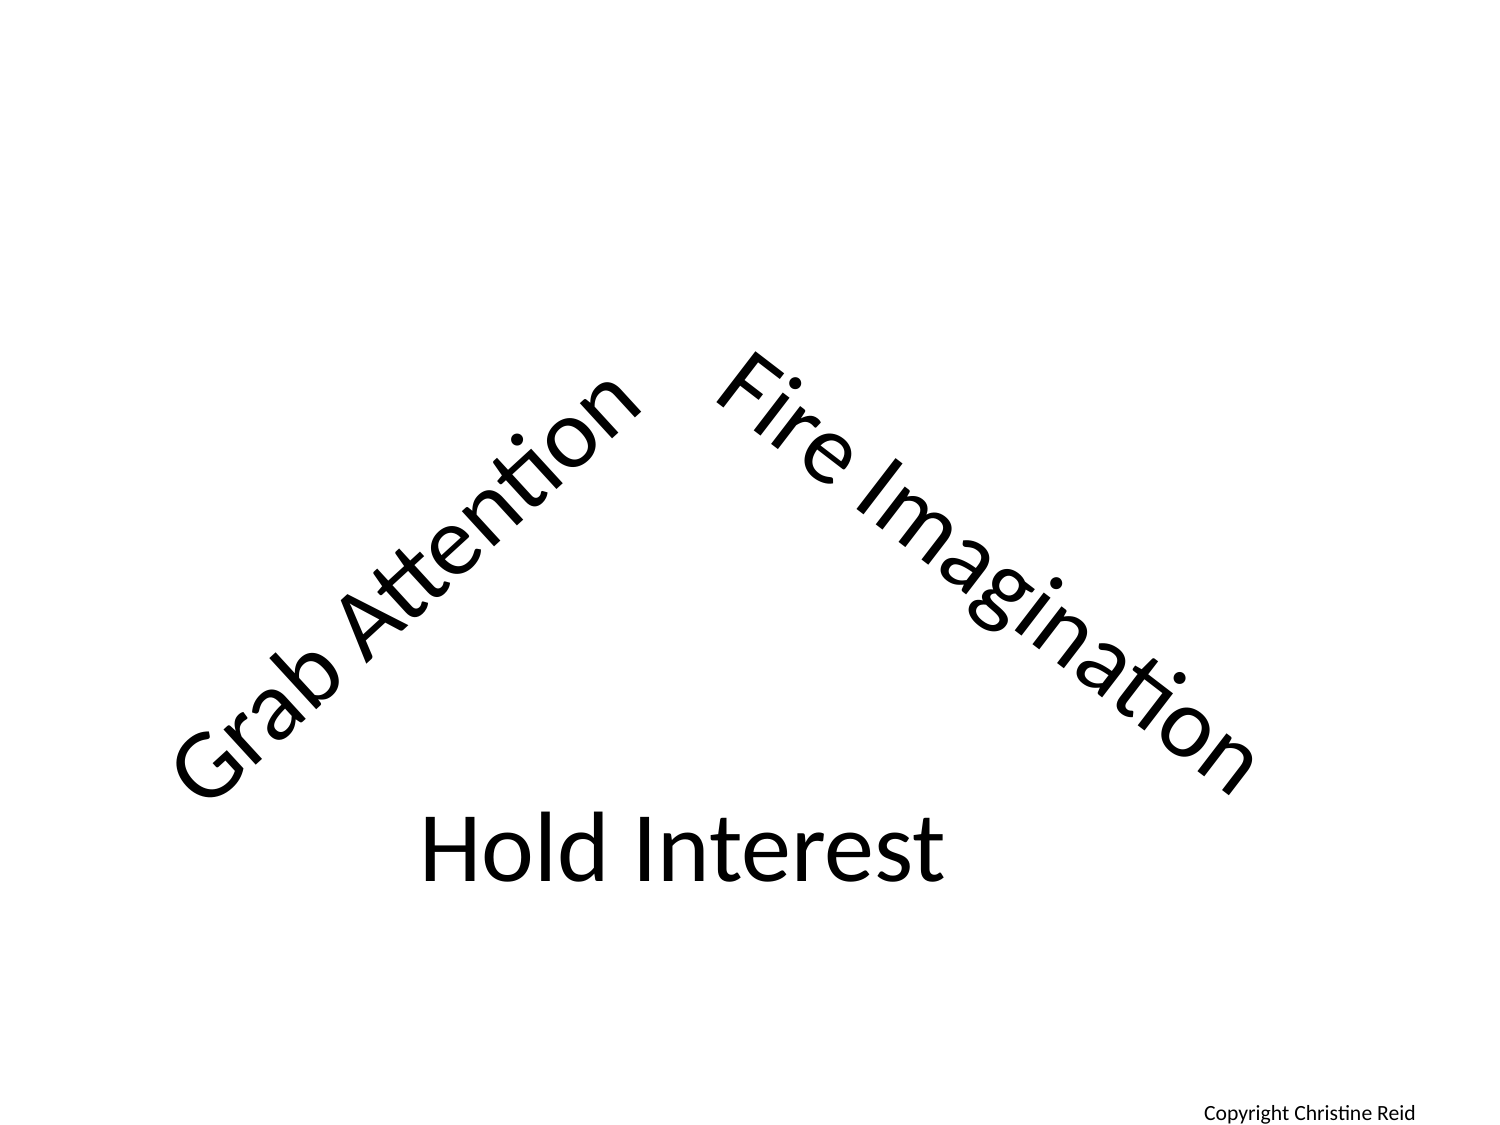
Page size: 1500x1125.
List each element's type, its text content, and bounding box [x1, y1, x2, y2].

text_box Hold Interest [360, 774, 1199, 910]
text_box Grab Attention [121, 199, 805, 843]
text_box Fire Imagination [683, 304, 1414, 910]
text_box Copyright Christine Reid [1189, 1066, 1432, 1125]
